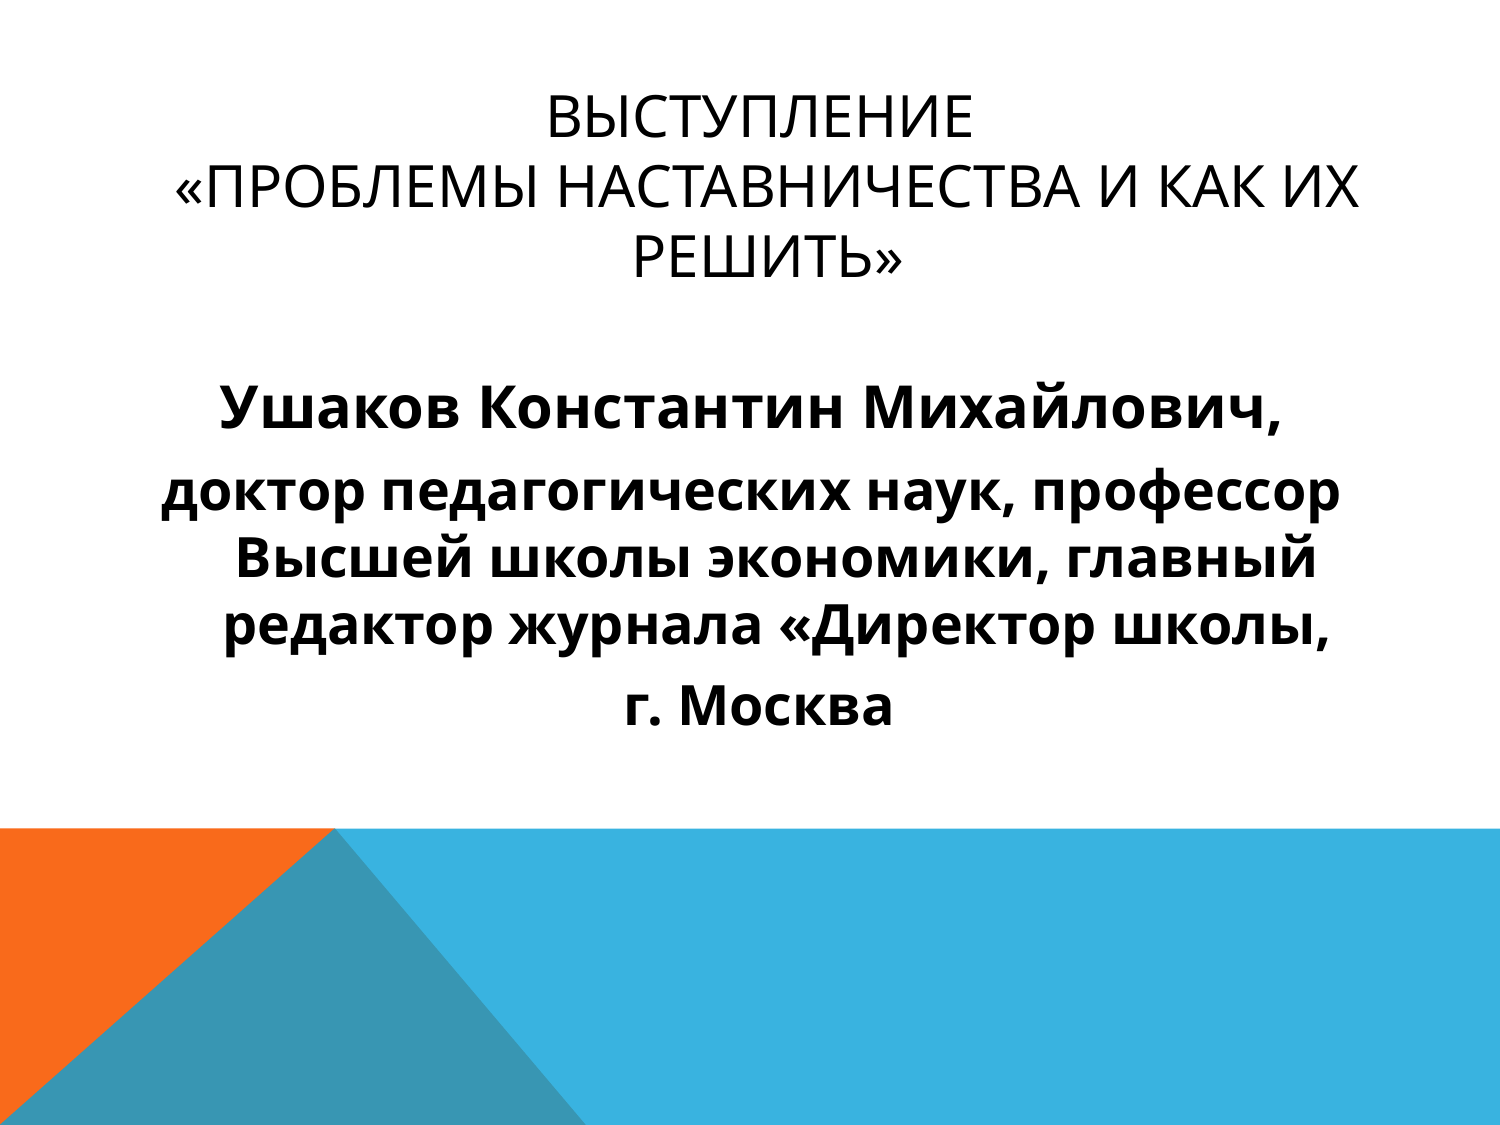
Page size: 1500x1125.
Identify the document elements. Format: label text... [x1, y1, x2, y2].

title Выступление «Проблемы наставничества и как их решить» [64, 54, 1471, 315]
list Ушаков Константин Михайлович, доктор педагогических наук, профессор Высшей школы экономики, главный редактор журнала «Директор школы, г. Москва [135, 361, 1369, 768]
